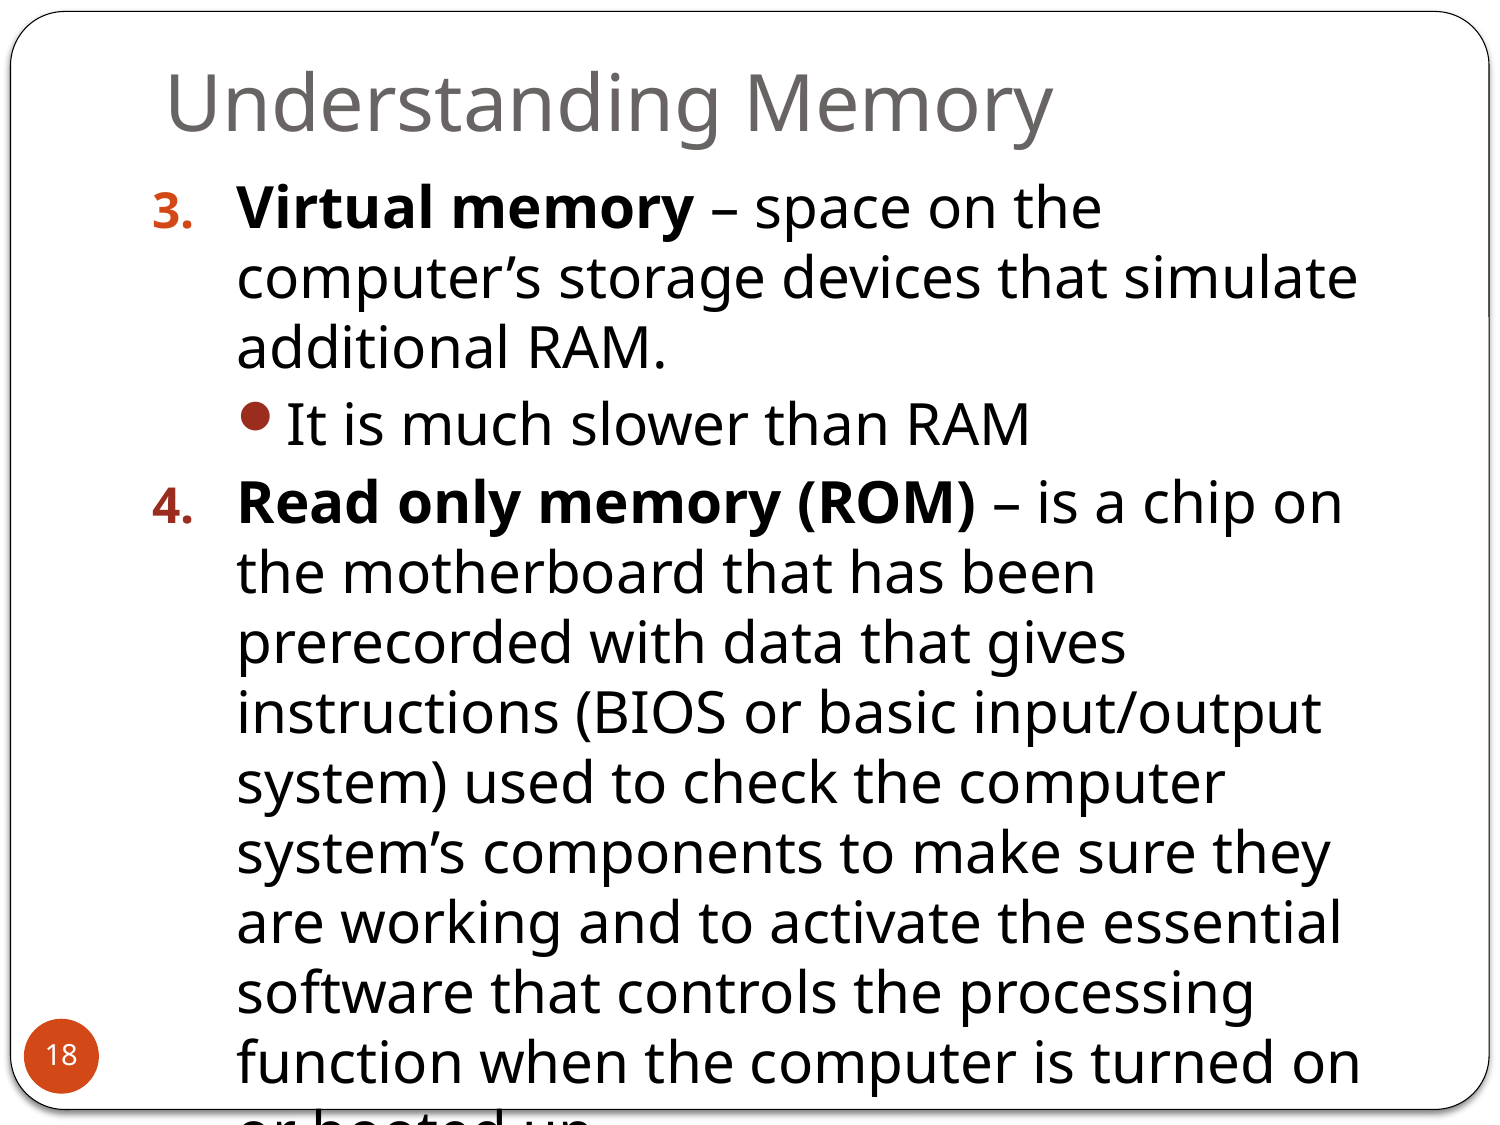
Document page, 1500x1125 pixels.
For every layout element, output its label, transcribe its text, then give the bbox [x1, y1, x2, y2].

title Understanding Memory [150, 45, 1425, 163]
slide_number 18 [23, 1018, 99, 1094]
list Virtual memory – space on the computer’s storage devices that simulate additional RAM. It is much slower than RAM Read only memory (ROM) – is a chip on the motherboard that has been prerecorded with data that gives instructions (BIOS or basic input/output system) used to check the computer system’s components to make sure they are working and to activate the essential software that controls the processing function when the computer is turned on or booted up. ROM never changes and it remains intact when the computer is turned off. It is called non-volatile or permanent memory [137, 162, 1413, 1100]
